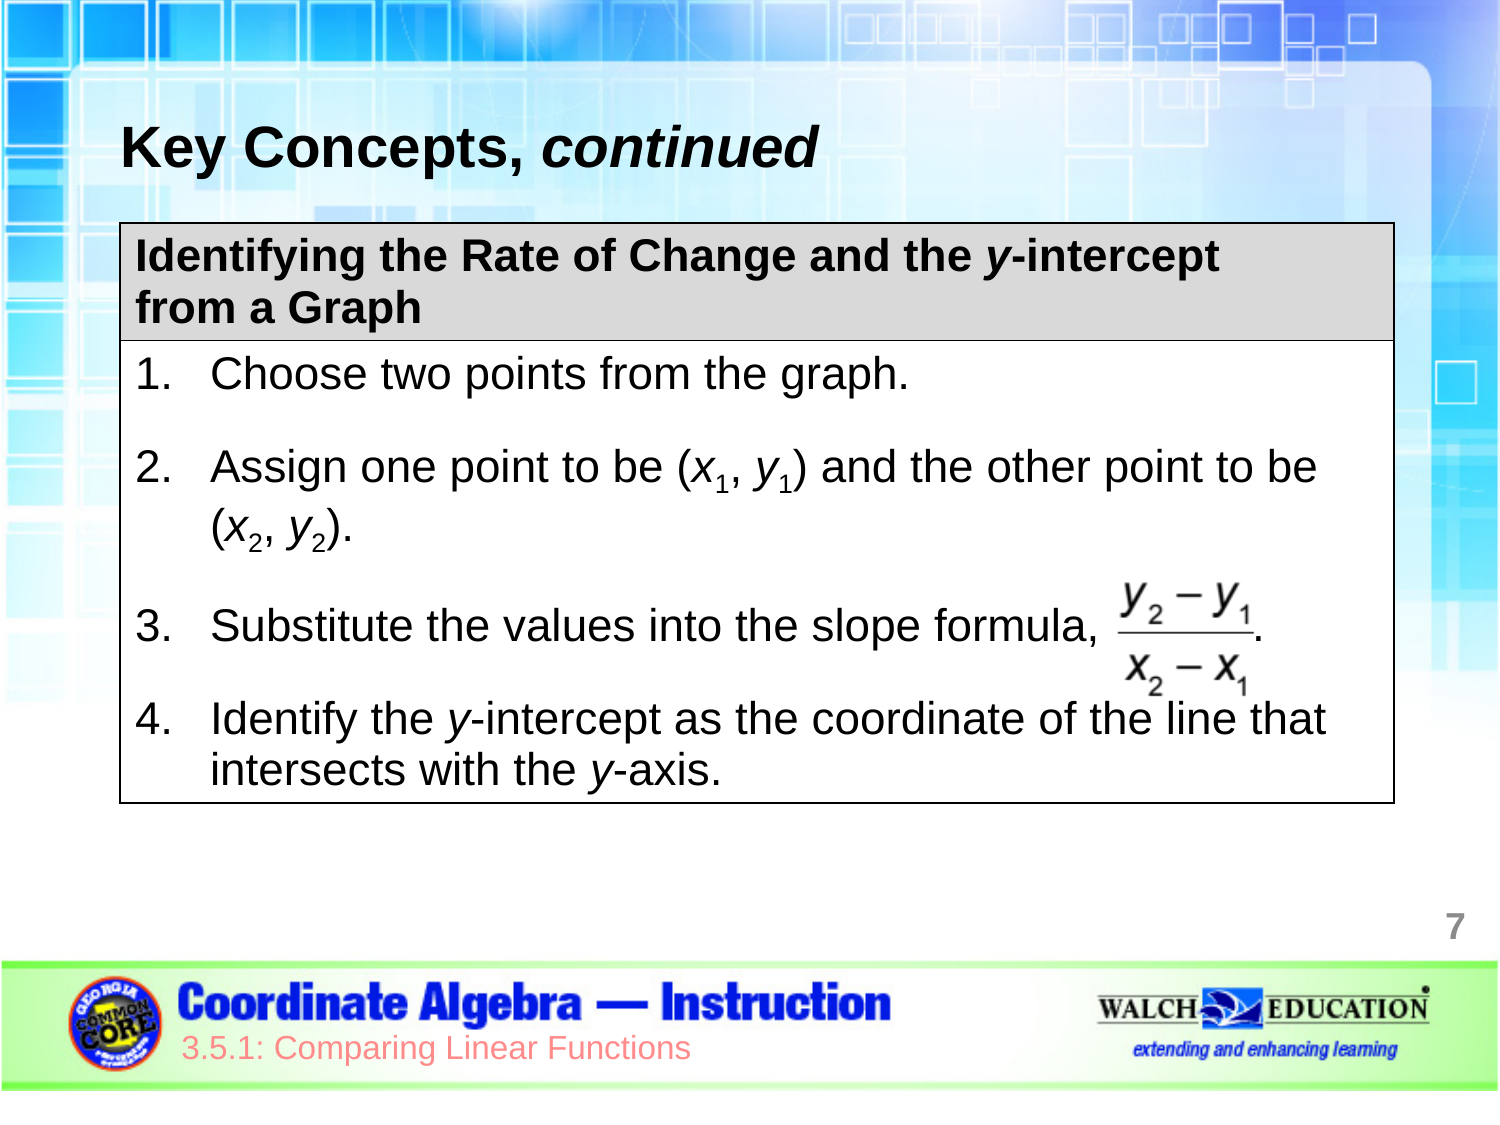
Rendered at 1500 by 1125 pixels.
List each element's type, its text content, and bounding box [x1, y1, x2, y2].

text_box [1115, 562, 1256, 699]
slide_number 7 [1361, 901, 1481, 949]
picture [1, 0, 1500, 1091]
subtitle Key Concepts, continued [105, 101, 1394, 922]
table_header Identifying the Rate of Change and the y-intercept from a Graph [121, 224, 1393, 340]
table_cell Choose two points from the graph. Assign one point to be (x1, y1) and the other point to be (x2, y2). Substitute the values into the slope formula, . Identify the y-intercept as the coordinate of the line that intersects with the y-axis. [121, 341, 1393, 802]
footer 3.5.1: Comparing Linear Functions [166, 1024, 1080, 1069]
